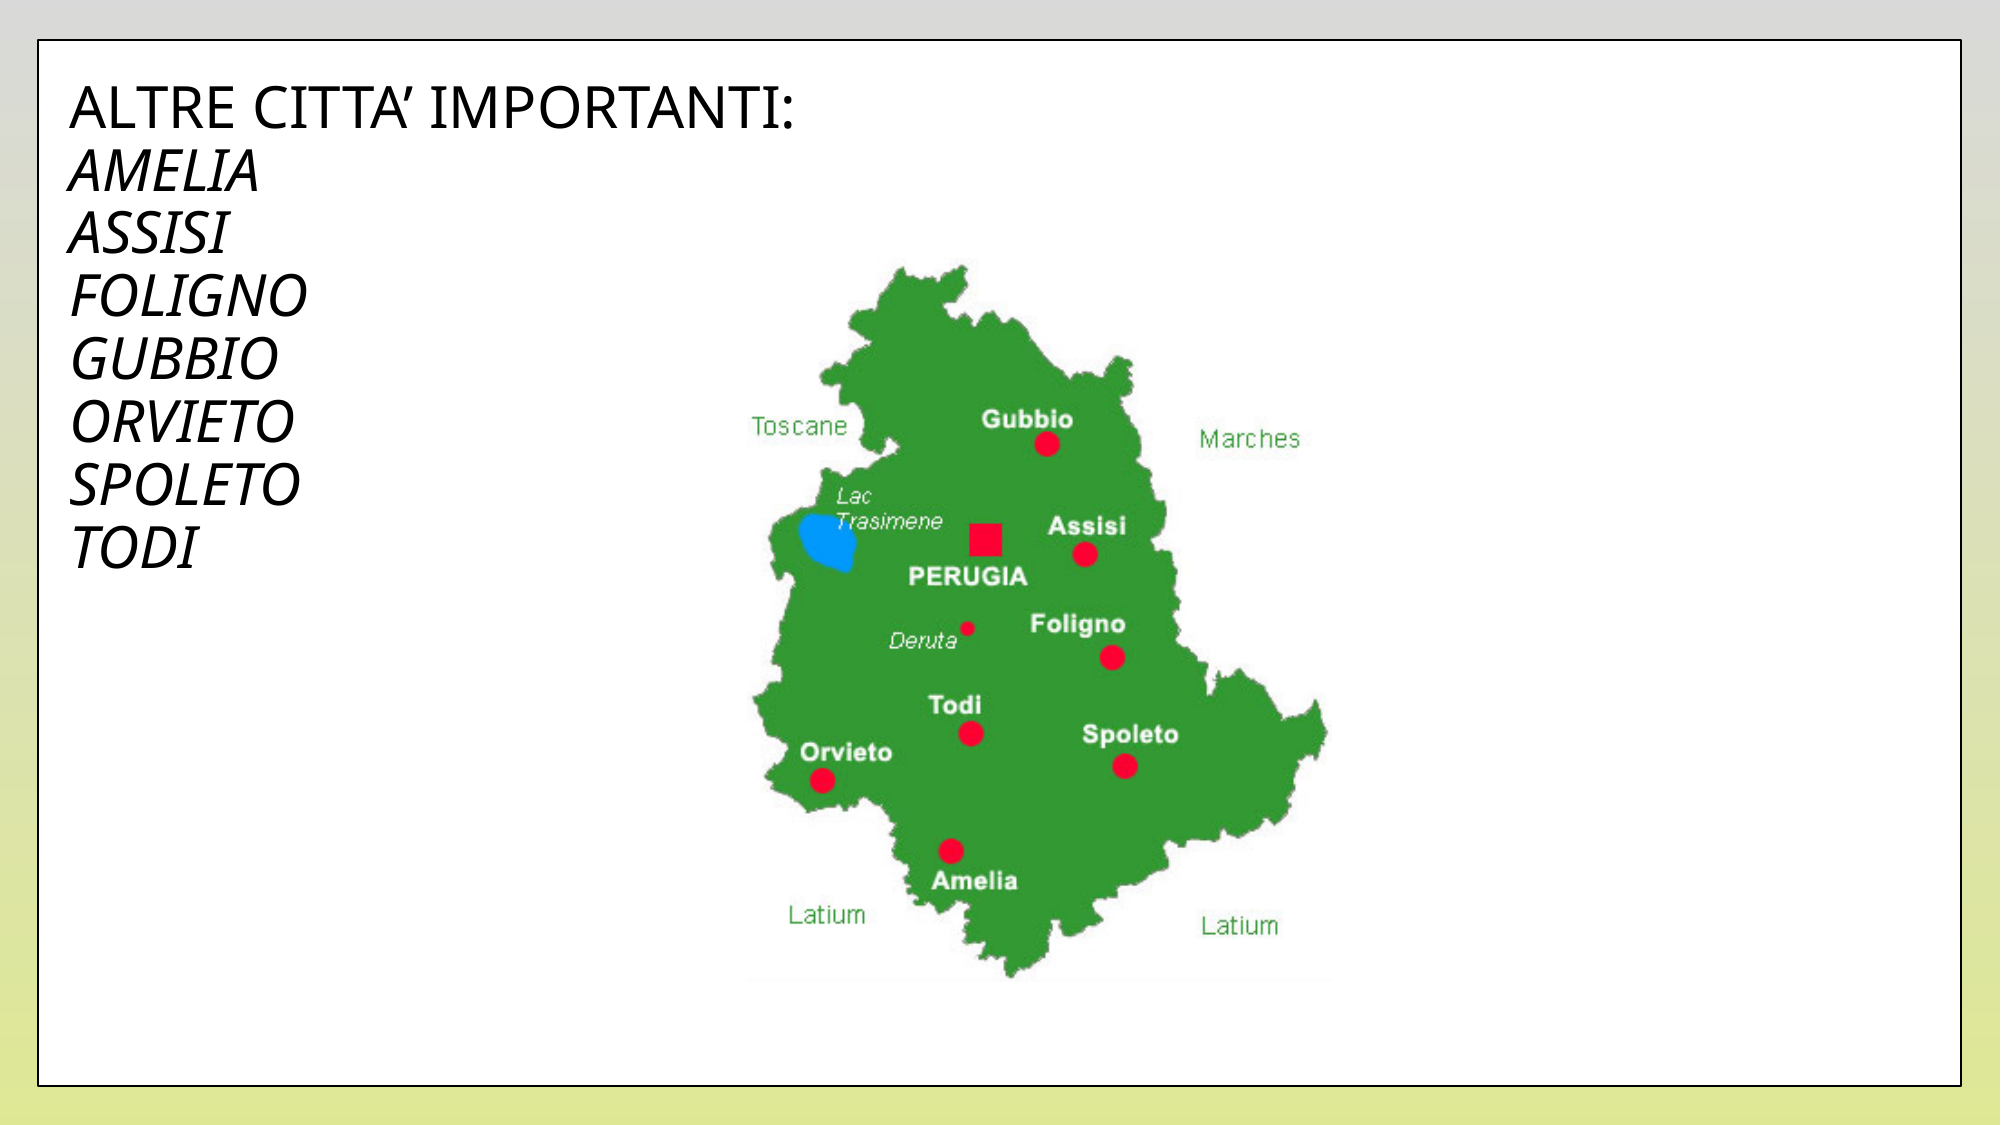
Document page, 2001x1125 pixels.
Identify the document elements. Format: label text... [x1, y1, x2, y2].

text_box ALTRE CITTA’ IMPORTANTI: AMELIA ASSISI FOLIGNO GUBBIO ORVIETO SPOLETO TODI [54, 70, 1118, 777]
picture [747, 258, 1332, 982]
